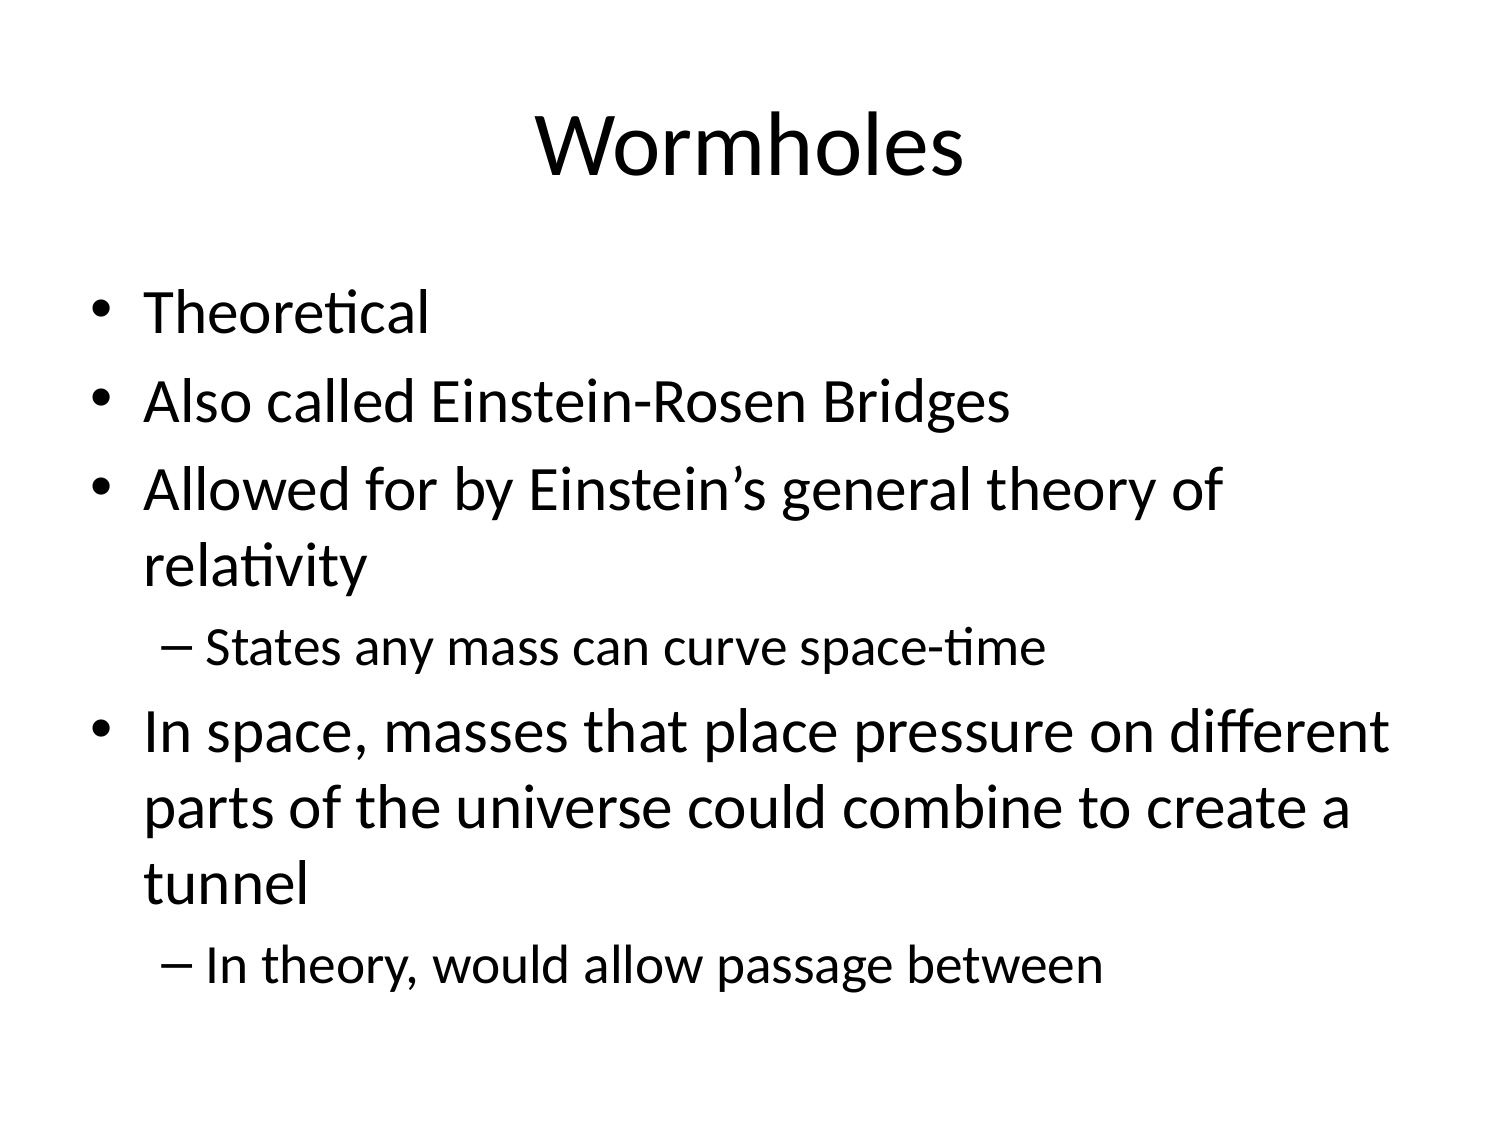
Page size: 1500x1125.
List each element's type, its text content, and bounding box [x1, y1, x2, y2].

title Wormholes [75, 45, 1425, 233]
list Theoretical Also called Einstein-Rosen Bridges Allowed for by Einstein’s general theory of relativity States any mass can curve space-time In space, masses that place pressure on different parts of the universe could combine to create a tunnel In theory, would allow passage between [75, 262, 1425, 1005]
